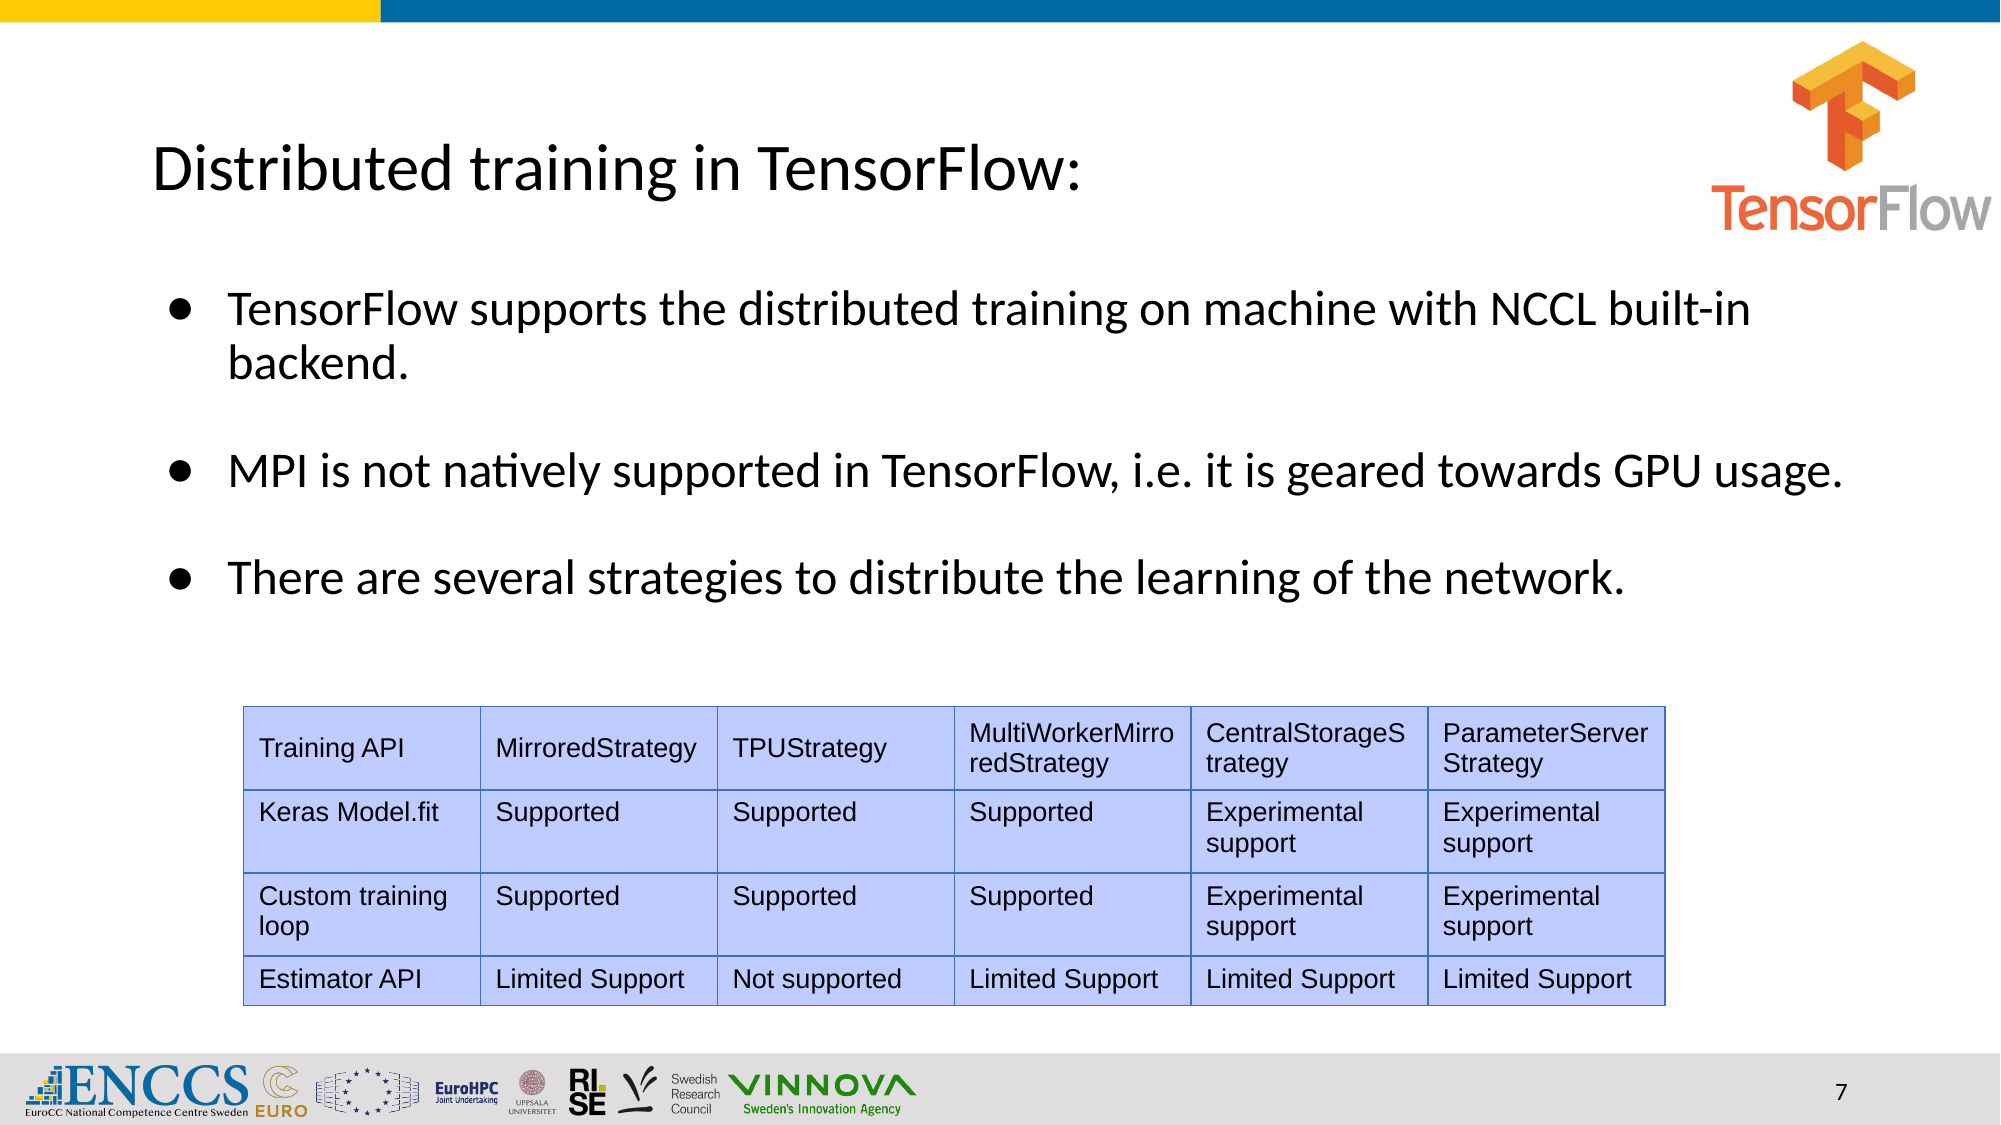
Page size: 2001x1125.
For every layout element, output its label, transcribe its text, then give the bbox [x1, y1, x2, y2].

picture [727, 1074, 917, 1116]
table_cell Custom training loop [244, 874, 480, 955]
picture [618, 1066, 723, 1116]
table_cell Not supported [718, 957, 954, 1005]
table_cell Experimental support [1429, 874, 1664, 955]
table_header Training API [244, 707, 480, 789]
table_cell Supported [718, 791, 954, 872]
table_header MultiWorkerMirroredStrategy [955, 707, 1190, 789]
table_cell Limited Support [1429, 957, 1664, 1005]
table_cell Limited Support [481, 957, 717, 1005]
picture [256, 1066, 307, 1117]
table_cell Supported [718, 874, 954, 955]
table_header ParameterServerStrategy [1429, 707, 1664, 789]
slide_number 7 [1412, 1060, 1863, 1121]
table_cell Experimental support [1192, 791, 1427, 872]
table_cell Supported [481, 874, 717, 955]
table_cell Supported [955, 791, 1190, 872]
picture [26, 1065, 248, 1118]
table_cell Experimental support [1192, 874, 1427, 955]
table_cell Limited Support [1192, 957, 1427, 1005]
table_cell Keras Model.fit [244, 791, 480, 872]
table_cell Experimental support [1429, 791, 1664, 872]
list TensorFlow supports the distributed training on machine with NCCL built-in backend. MPI is not natively supported in TensorFlow, i.e. it is geared towards GPU usage. There are several strategies to distribute the learning of the network. [137, 274, 1863, 989]
picture [569, 1068, 606, 1116]
title Distributed training in TensorFlow: [137, 59, 1863, 274]
picture [1701, 27, 2000, 246]
table_cell Supported [481, 791, 717, 872]
table_header TPUStrategy [718, 707, 954, 789]
table_header CentralStorageStrategy [1192, 707, 1427, 789]
picture [316, 1067, 498, 1116]
table_header MirroredStrategy [481, 707, 717, 789]
table_cell Estimator API [244, 957, 480, 1005]
picture [507, 1068, 558, 1116]
table_cell Limited Support [955, 957, 1190, 1005]
table_cell Supported [955, 874, 1190, 955]
